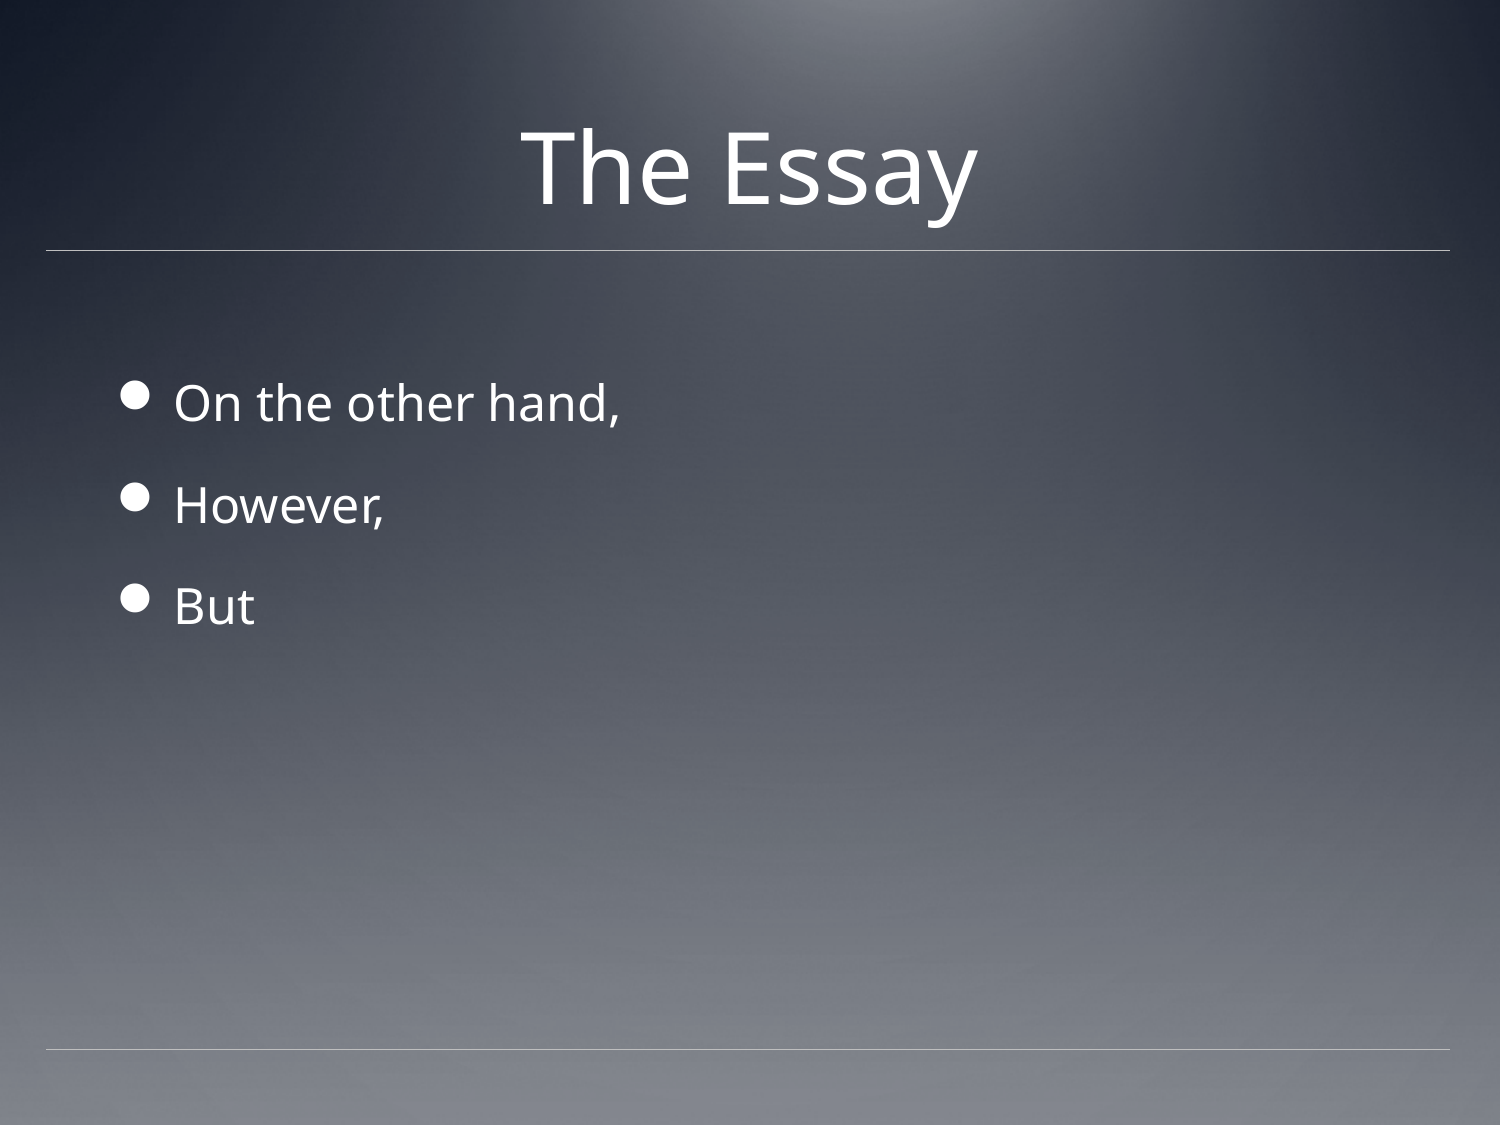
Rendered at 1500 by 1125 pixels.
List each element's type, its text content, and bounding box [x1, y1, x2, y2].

title The Essay [105, 17, 1394, 233]
list On the other hand, However, But [101, 262, 1394, 1024]
